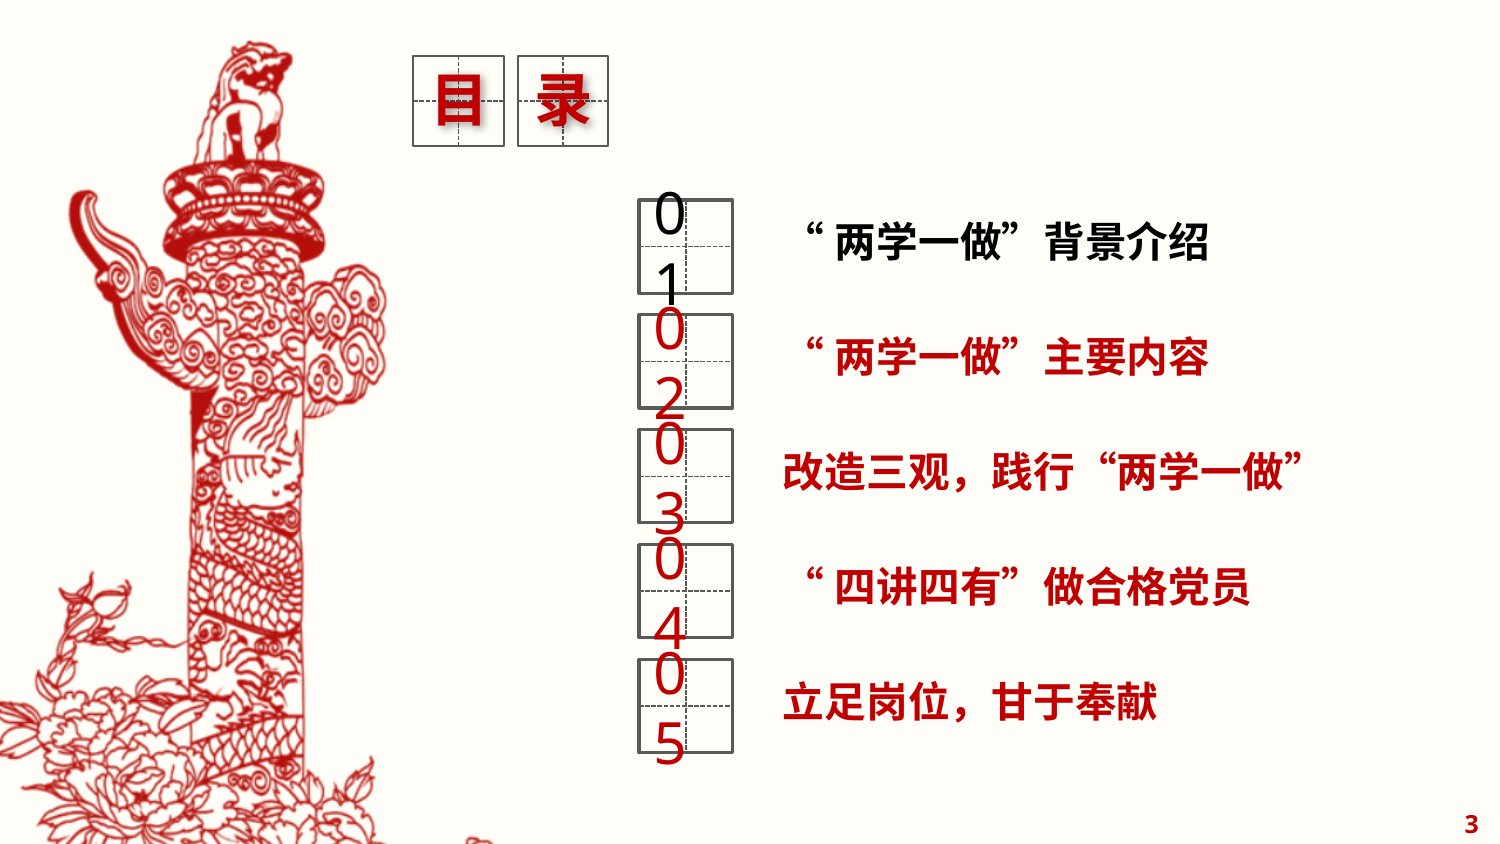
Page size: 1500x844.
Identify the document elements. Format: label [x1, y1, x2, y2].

text_box [638, 659, 1430, 753]
picture [0, 0, 1500, 844]
text_box [638, 314, 1430, 409]
text_box [413, 55, 505, 147]
text_box [638, 199, 1430, 294]
text_box [517, 55, 609, 147]
text_box [638, 429, 1430, 524]
text_box [638, 544, 1430, 639]
